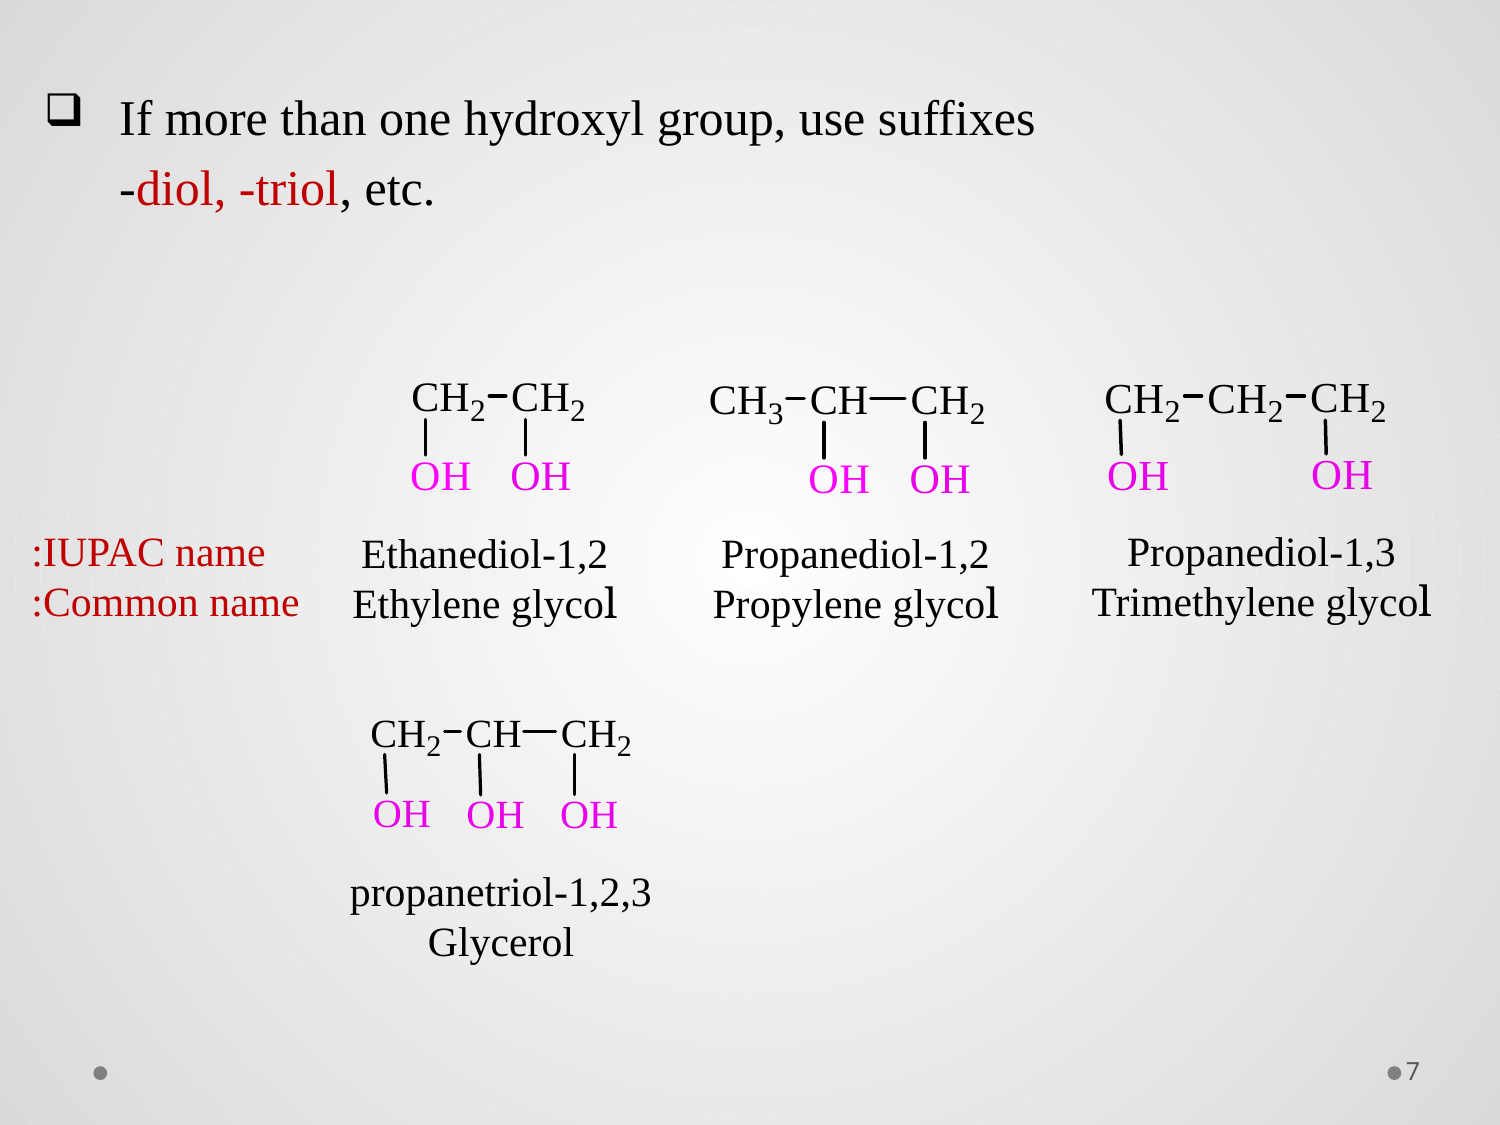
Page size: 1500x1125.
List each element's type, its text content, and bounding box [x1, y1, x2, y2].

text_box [698, 381, 1013, 636]
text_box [337, 379, 632, 636]
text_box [288, 715, 714, 975]
slide_number 7 [1401, 1042, 1494, 1103]
text_box If more than one hydroxyl group, use suffixes -diol, -triol, etc. [29, 78, 1137, 223]
text_box IUPAC name: Common name: [16, 517, 332, 632]
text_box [1076, 379, 1446, 634]
